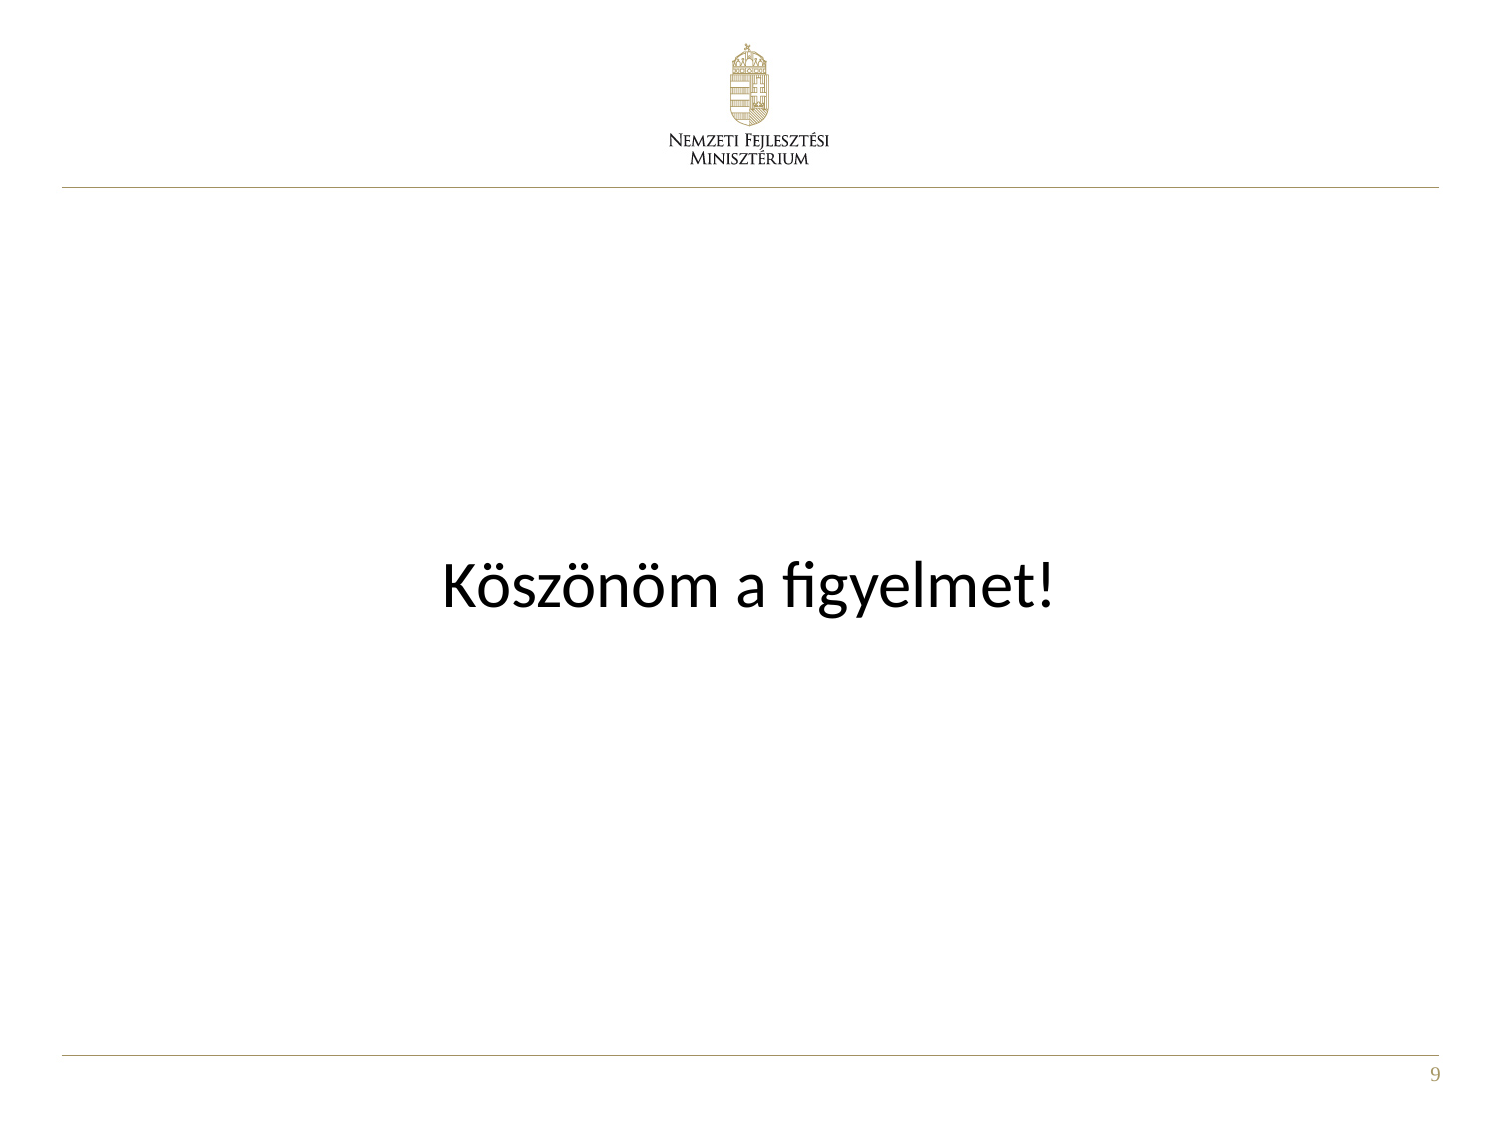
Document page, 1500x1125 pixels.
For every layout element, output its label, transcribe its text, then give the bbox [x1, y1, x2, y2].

picture [0, 2, 1500, 432]
list Köszönöm a figyelmet! [0, 432, 1500, 717]
picture [0, 717, 1500, 1123]
